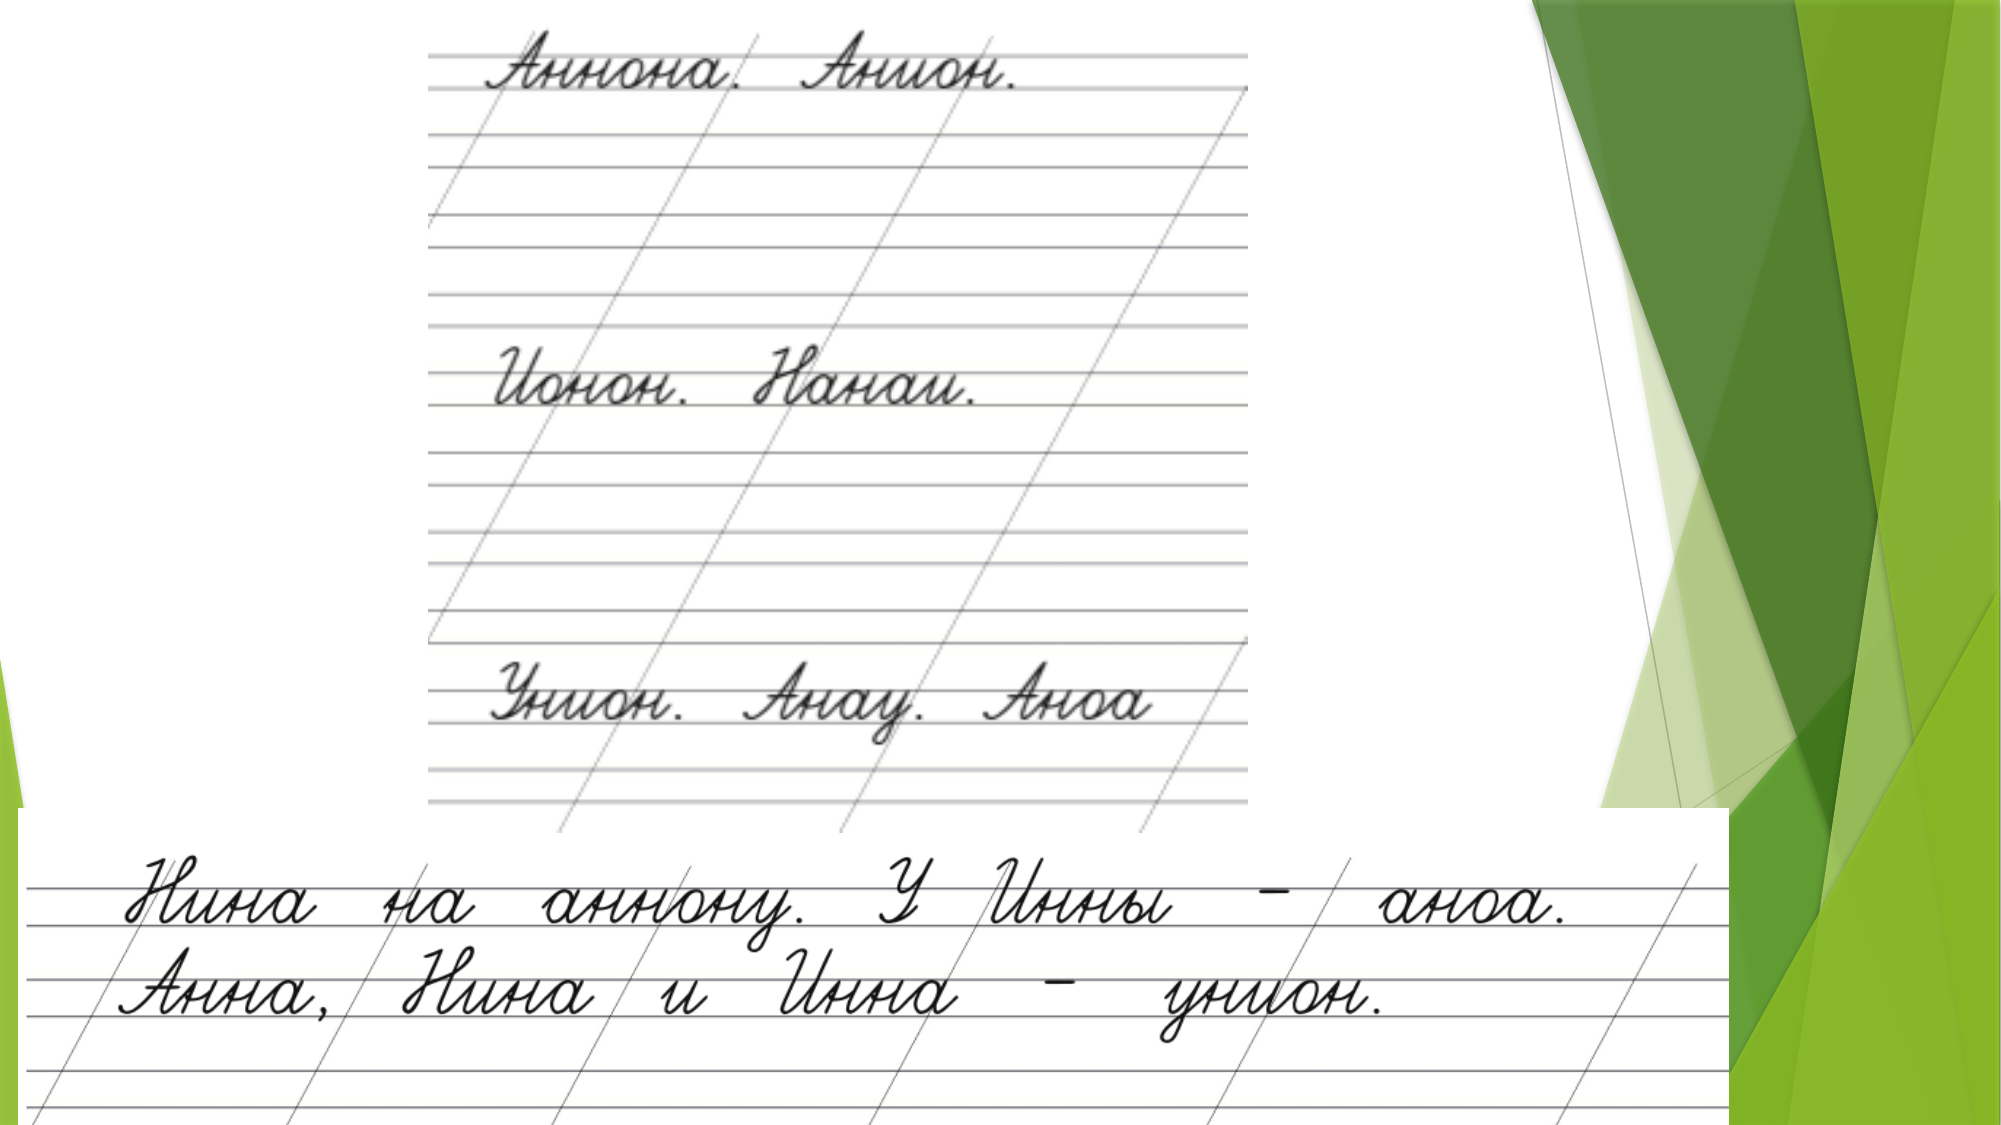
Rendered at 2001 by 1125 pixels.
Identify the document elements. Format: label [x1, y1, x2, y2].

picture [17, 0, 1729, 1125]
